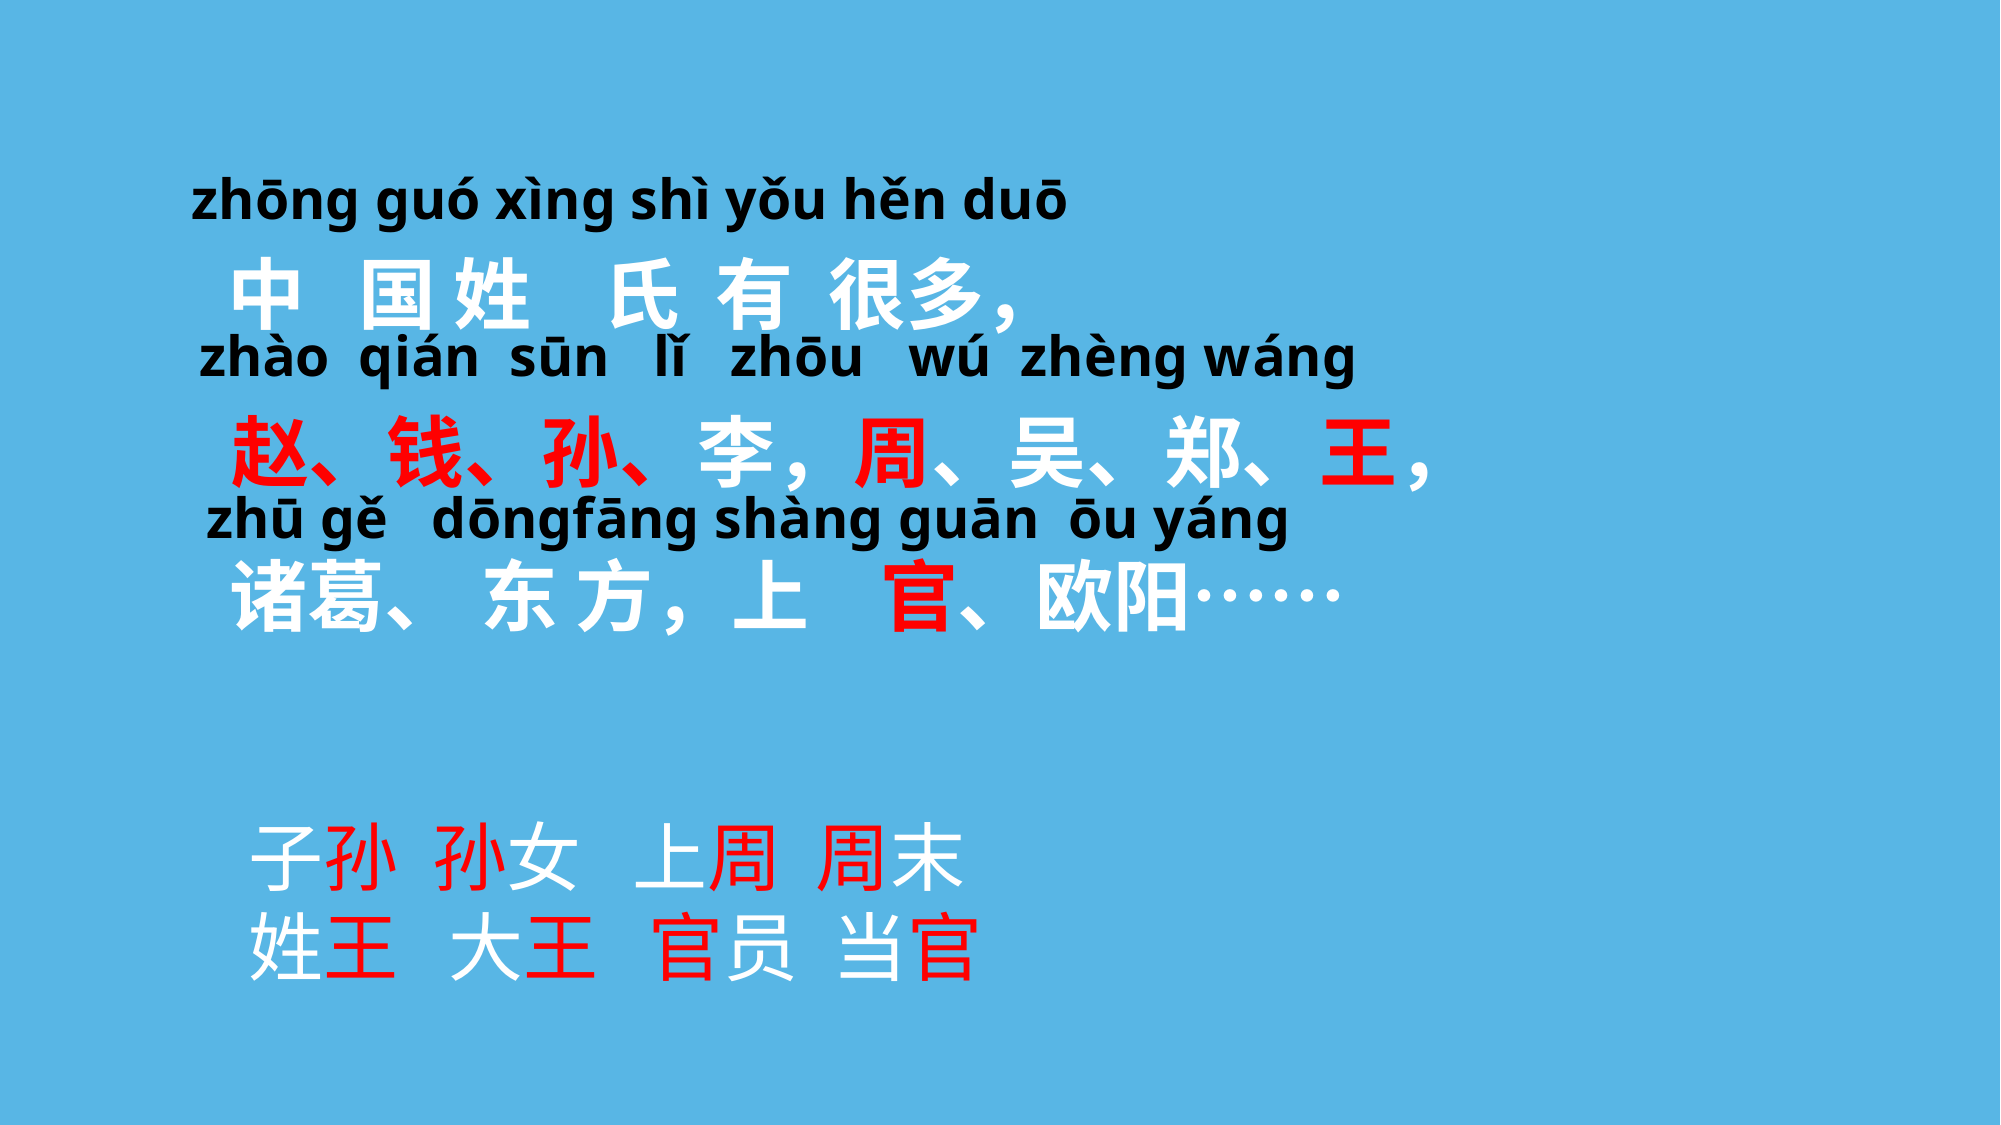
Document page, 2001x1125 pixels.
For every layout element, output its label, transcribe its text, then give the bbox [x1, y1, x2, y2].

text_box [177, 156, 1782, 650]
text_box 子孙 孙女 上周 周末 姓王 大王 官员 当官 [233, 802, 1632, 998]
